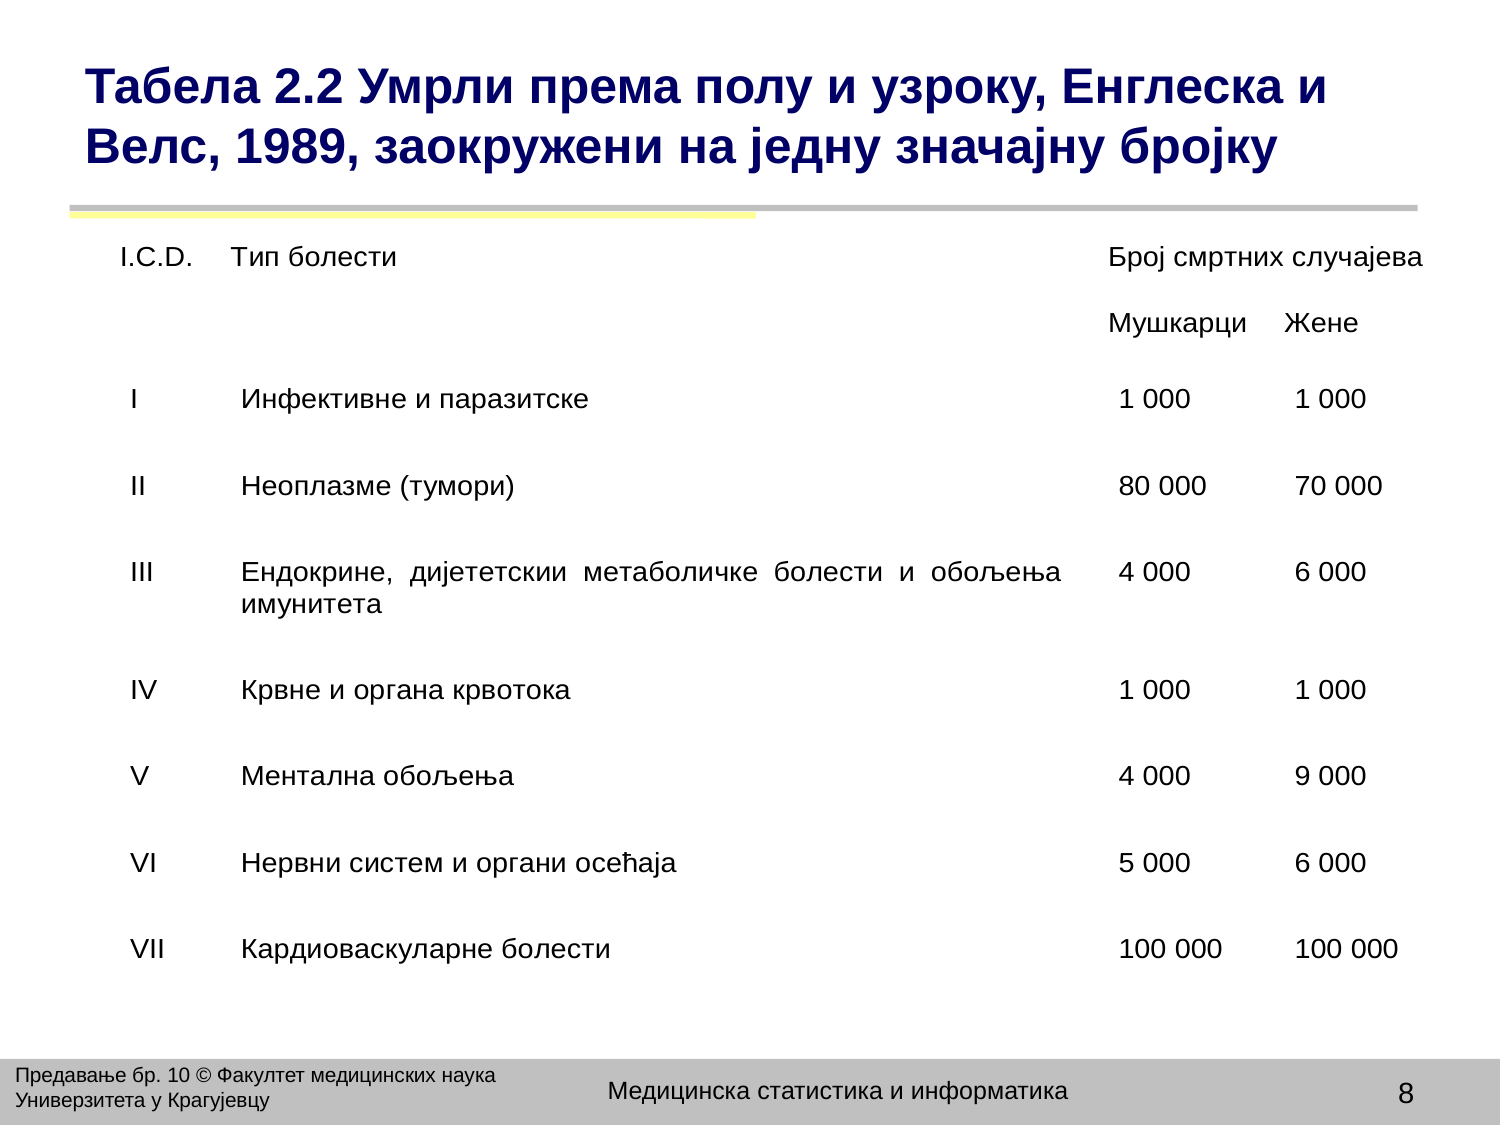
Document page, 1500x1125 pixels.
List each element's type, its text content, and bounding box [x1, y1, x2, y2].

footer Медицинска статистика и информатика [512, 1066, 1165, 1125]
slide_number Предавање бр. 10 © Факултет медицинских наука Универзитета у Крагујевцу [0, 1053, 626, 1108]
title Табела 2.2 Умрли према полу и узроку, Енглеска и Велс, 1989, заокружени на једну значајну бројку [69, 19, 1426, 208]
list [88, 223, 1467, 1041]
slide_number 8 [1175, 1066, 1430, 1125]
